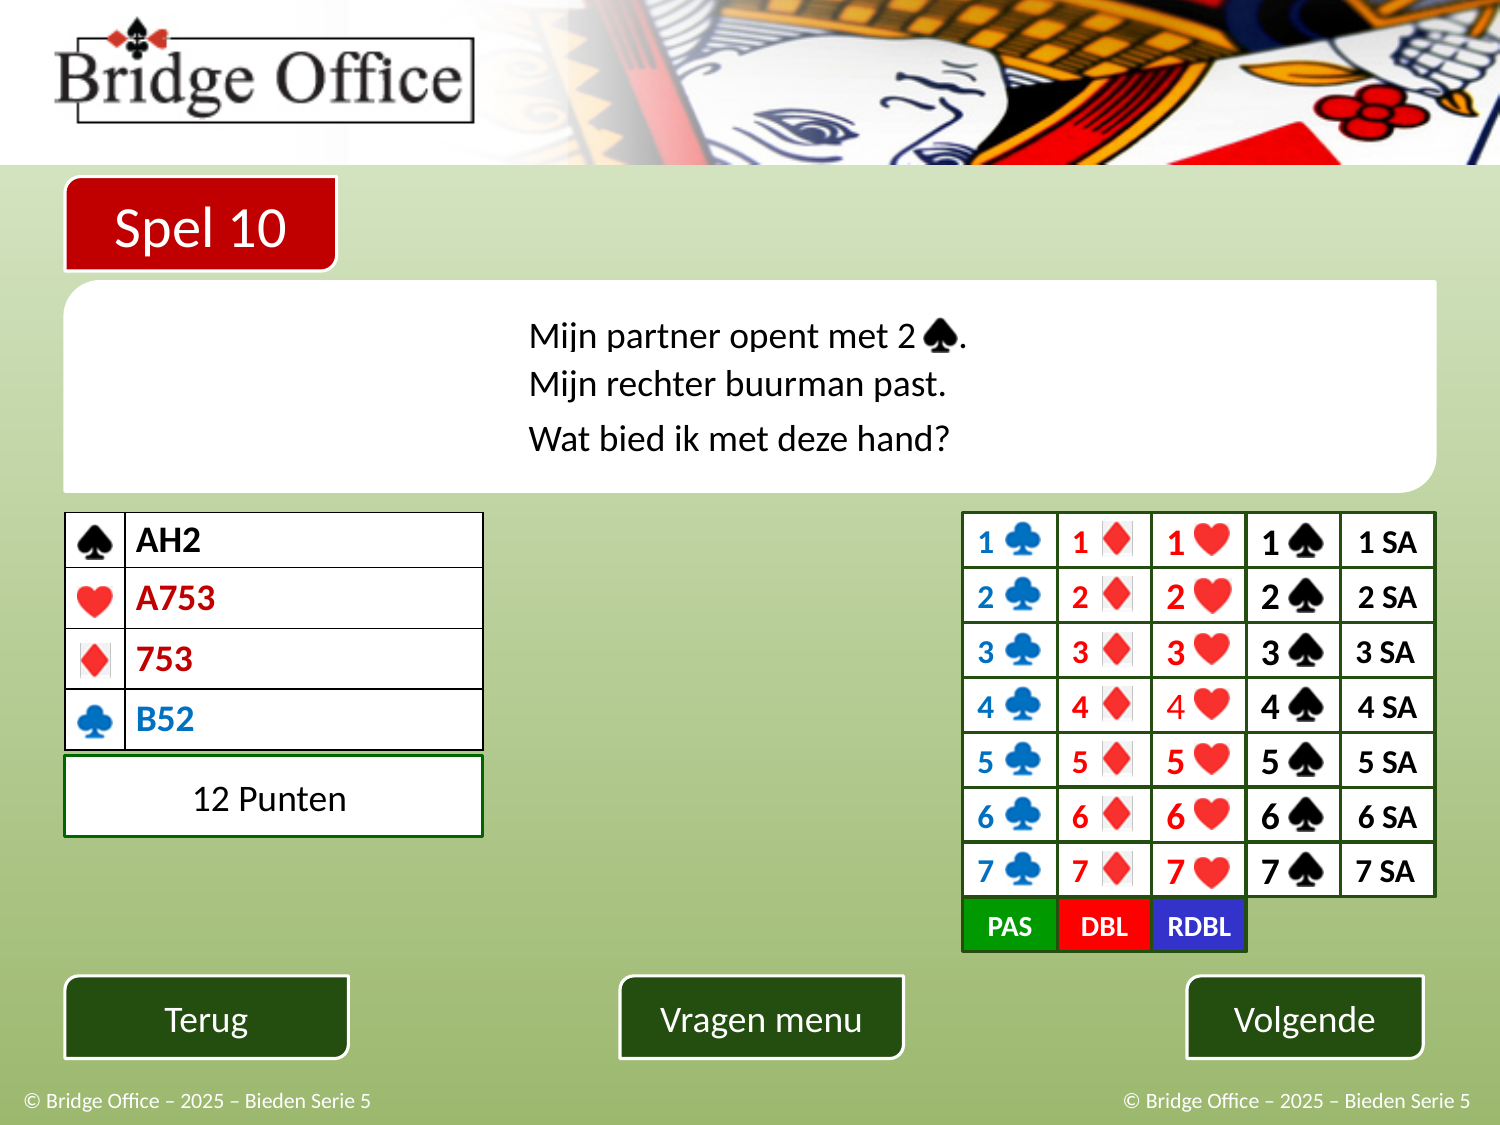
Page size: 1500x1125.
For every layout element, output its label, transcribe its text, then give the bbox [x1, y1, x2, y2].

text_box 5 [1059, 734, 1153, 786]
picture [1004, 521, 1041, 558]
text_box [63, 280, 1437, 493]
text_box 4 [1059, 676, 1150, 734]
picture [1288, 851, 1324, 887]
text_box Mijn partner opent met 2 . [513, 303, 1022, 364]
text_box 6 SA [1339, 786, 1437, 844]
picture [1194, 633, 1230, 666]
picture [1004, 851, 1041, 887]
picture [1099, 741, 1135, 778]
text_box 12 Punten [63, 754, 484, 838]
picture [1004, 631, 1041, 668]
picture [922, 317, 959, 353]
picture [1193, 688, 1230, 721]
table_cell B52 [126, 690, 482, 749]
table_cell 753 [126, 629, 482, 688]
picture [1004, 686, 1041, 723]
text_box 2 [961, 569, 1056, 621]
text_box 3 SA [1339, 621, 1437, 676]
text_box 2 [1056, 569, 1153, 621]
picture [1099, 686, 1135, 723]
picture [77, 524, 114, 561]
text_box 5 [961, 734, 1059, 786]
text_box 5 [1248, 734, 1339, 786]
picture [1004, 741, 1041, 778]
picture [1099, 521, 1135, 558]
picture [1004, 796, 1041, 833]
table_header [66, 513, 124, 567]
picture [1193, 857, 1230, 890]
picture [1193, 578, 1232, 614]
text_box 2 SA [1339, 569, 1437, 621]
text_box Vragen menu [618, 974, 906, 1061]
picture [77, 643, 114, 679]
table_cell [66, 568, 124, 628]
text_box 4 SA [1339, 676, 1437, 734]
text_box PAS [961, 896, 1059, 953]
table_header AH2 [126, 513, 482, 567]
table_cell [66, 629, 124, 688]
text_box 7 [1150, 841, 1245, 898]
picture [1288, 576, 1324, 613]
text_box 1 SA [1342, 511, 1437, 569]
text_box 6 [1150, 786, 1245, 841]
text_box 2 [1245, 569, 1339, 621]
text_box Spel 10 [63, 179, 339, 273]
text_box 1 [1245, 511, 1342, 569]
text_box 7 [1056, 841, 1150, 898]
text_box 3 [961, 621, 1056, 676]
text_box © Bridge Office – 2025 – Bieden Serie 5 [1107, 1079, 1500, 1121]
text_box Wat bied ik met deze hand? [513, 406, 987, 467]
text_box 1 [1059, 511, 1153, 569]
text_box 6 [1056, 786, 1150, 841]
text_box 6 [1245, 786, 1339, 841]
picture [1193, 743, 1230, 776]
picture [1193, 798, 1230, 830]
text_box Terug [63, 974, 350, 1061]
text_box 6 [961, 786, 1056, 841]
text_box 3 [1245, 621, 1339, 676]
text_box 4 [961, 676, 1059, 734]
picture [1099, 851, 1135, 887]
picture [1099, 796, 1135, 833]
text_box Mijn rechter buurman past. [513, 352, 987, 406]
picture [1288, 796, 1324, 832]
text_box 2 [1153, 569, 1245, 621]
picture [1288, 521, 1325, 558]
text_box 5 [1153, 734, 1248, 786]
picture [77, 585, 114, 618]
text_box Volgende [1185, 974, 1425, 1061]
picture [1193, 523, 1230, 556]
picture [1099, 631, 1135, 668]
text_box 7 [961, 841, 1056, 896]
text_box © Bridge Office – 2025 – Bieden Serie 5 [8, 1079, 393, 1121]
picture [1004, 576, 1041, 613]
text_box 1 [961, 511, 1059, 569]
text_box 1 [1153, 511, 1245, 569]
picture [1288, 686, 1324, 723]
picture [1288, 631, 1324, 668]
text_box RDBL [1153, 898, 1248, 953]
text_box 4 [1245, 676, 1339, 734]
picture [1099, 576, 1135, 613]
text_box 3 [1056, 621, 1150, 676]
table_cell A753 [126, 568, 482, 628]
text_box 3 [1150, 621, 1245, 676]
text_box 7 SA [1339, 844, 1437, 898]
picture [77, 703, 114, 740]
text_box DBL [1059, 898, 1153, 953]
text_box 7 [1245, 841, 1339, 898]
picture [0, 0, 1500, 166]
text_box 5 SA [1339, 734, 1437, 786]
picture [1288, 741, 1324, 778]
table_cell [66, 690, 124, 749]
text_box 4 [1150, 676, 1245, 734]
